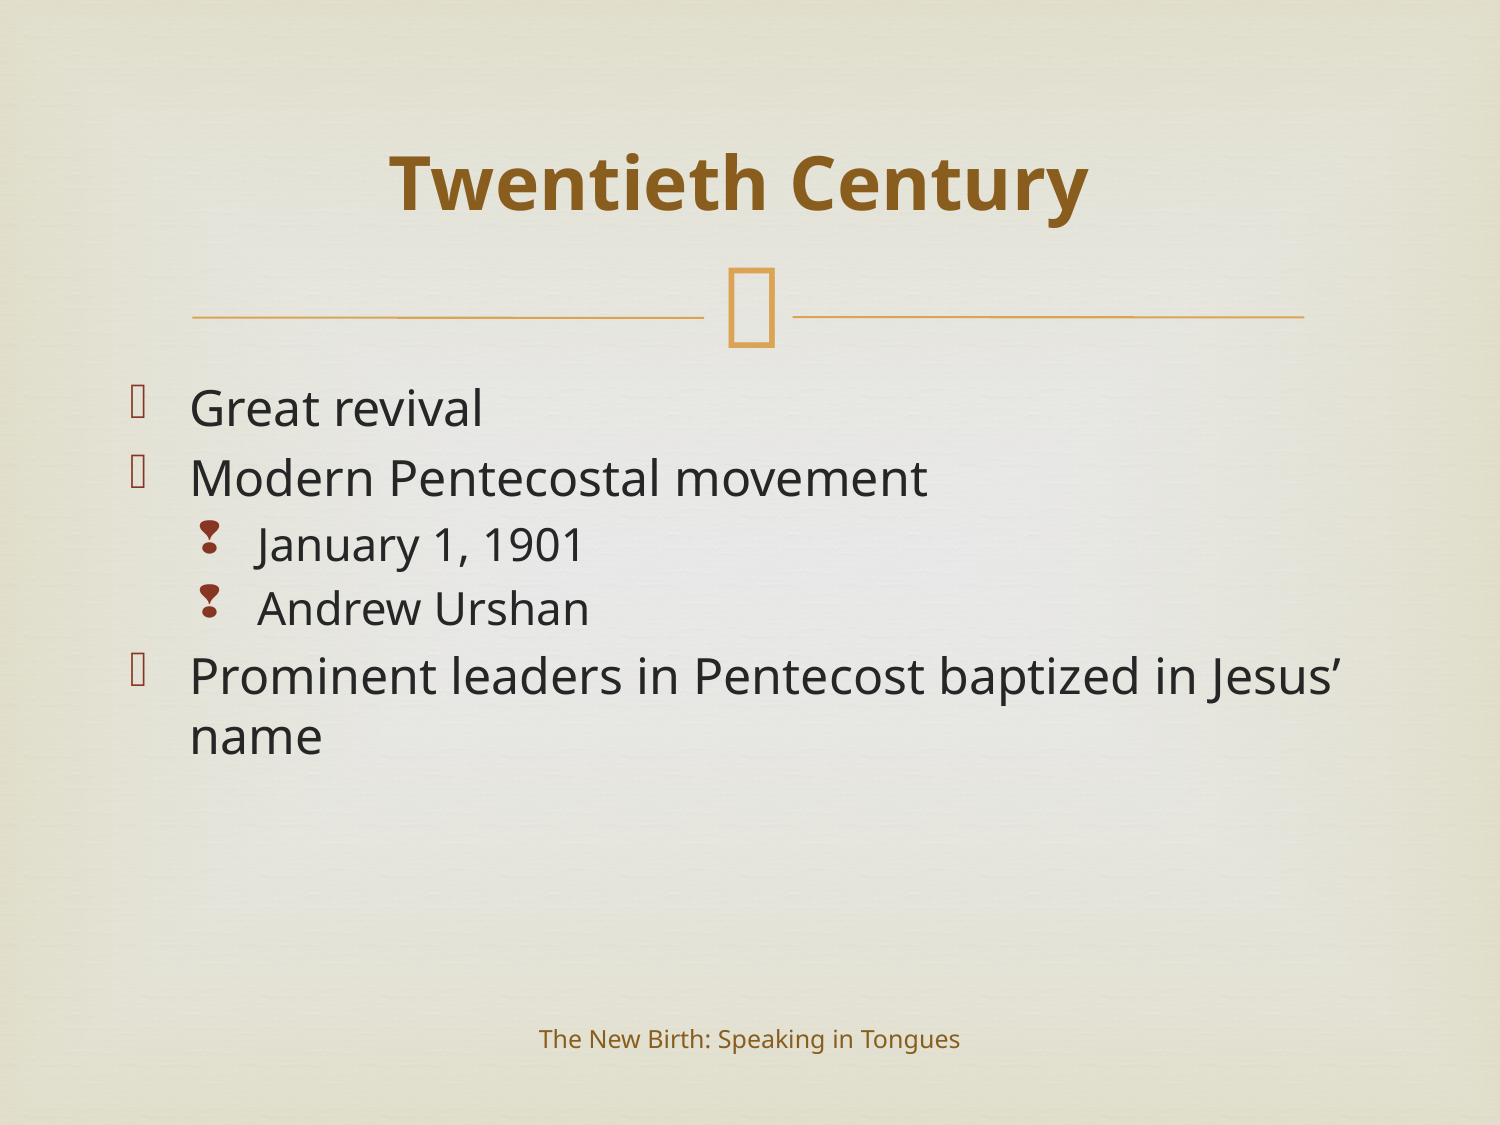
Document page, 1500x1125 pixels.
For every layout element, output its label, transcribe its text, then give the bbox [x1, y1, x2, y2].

footer The New Birth: Speaking in Tongues [512, 1010, 988, 1071]
list Great revival Modern Pentecostal movement January 1, 1901 Andrew Urshan Prominent leaders in Pentecost baptized in Jesus’ name [114, 368, 1386, 1005]
title Twentieth Century [112, 93, 1386, 267]
